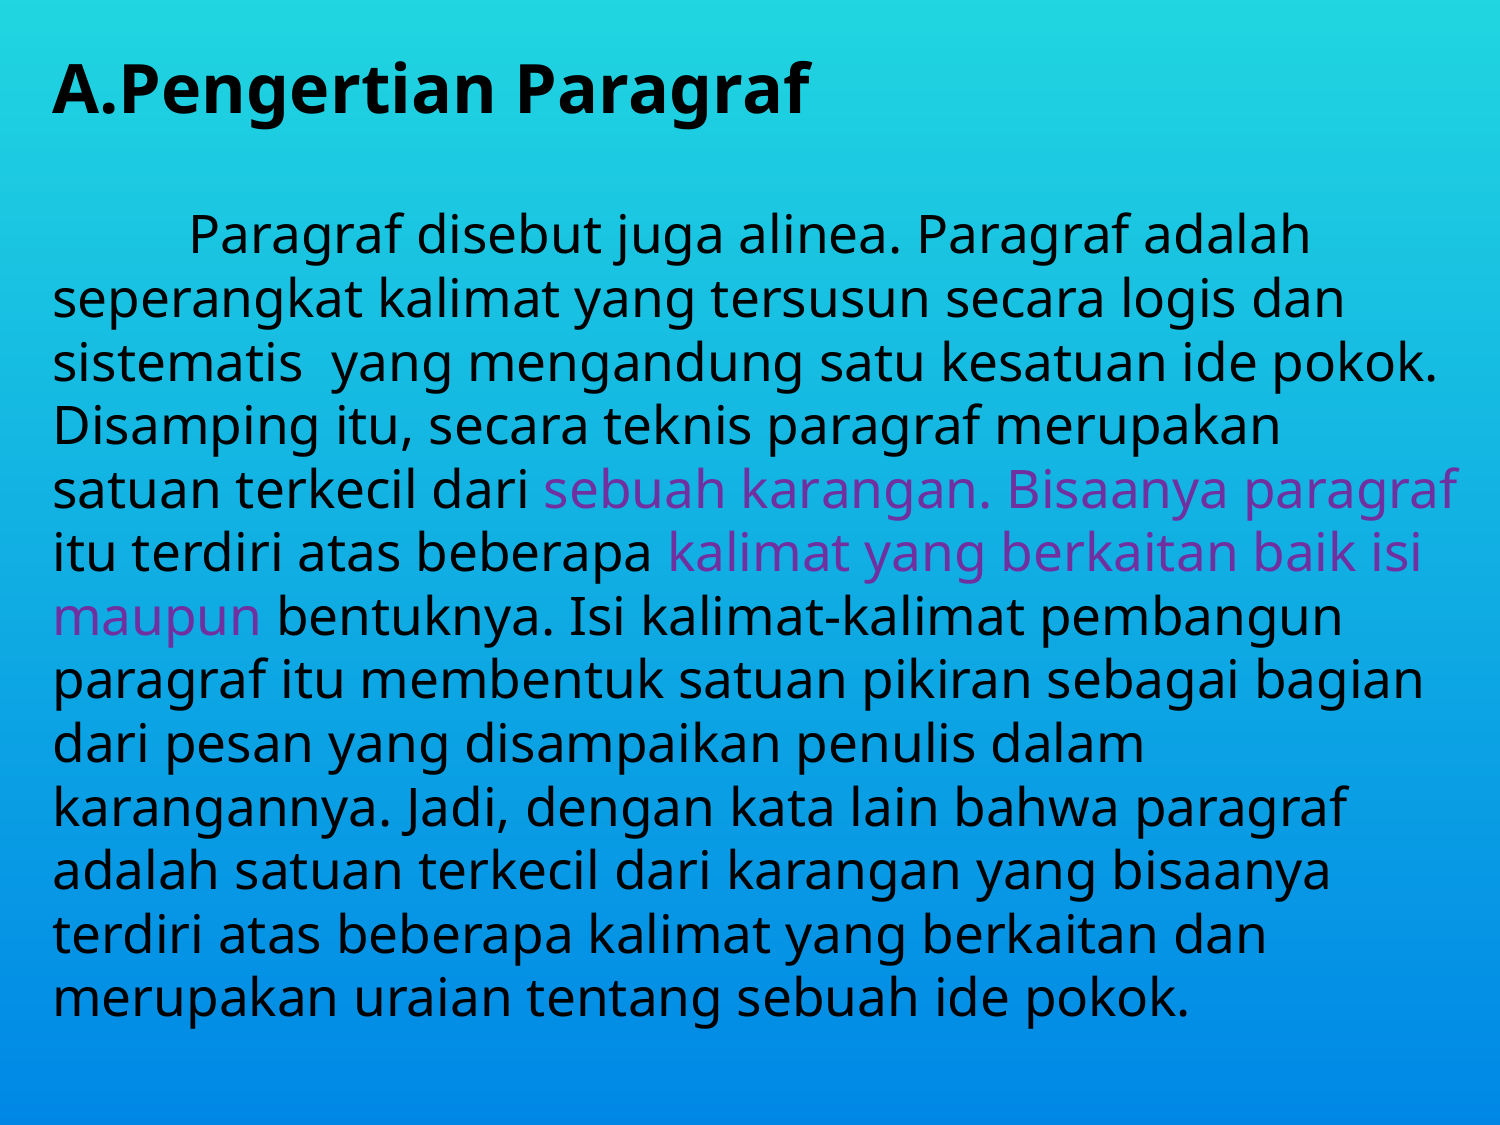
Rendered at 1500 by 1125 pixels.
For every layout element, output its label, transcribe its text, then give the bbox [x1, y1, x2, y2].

subtitle A.Pengertian Paragraf Paragraf disebut juga alinea. Paragraf adalah seperangkat kalimat yang tersusun secara logis dan sistematis yang mengandung satu kesatuan ide pokok. Disamping itu, secara teknis paragraf merupakan satuan terkecil dari sebuah karangan. Bisaanya paragraf itu terdiri atas beberapa kalimat yang berkaitan baik isi maupun bentuknya. Isi kalimat-kalimat pembangun paragraf itu membentuk satuan pikiran sebagai bagian dari pesan yang disampaikan penulis dalam karangannya. Jadi, dengan kata lain bahwa paragraf adalah satuan terkecil dari karangan yang bisaanya terdiri atas beberapa kalimat yang berkaitan dan merupakan uraian tentang sebuah ide pokok. [37, 37, 1475, 1075]
